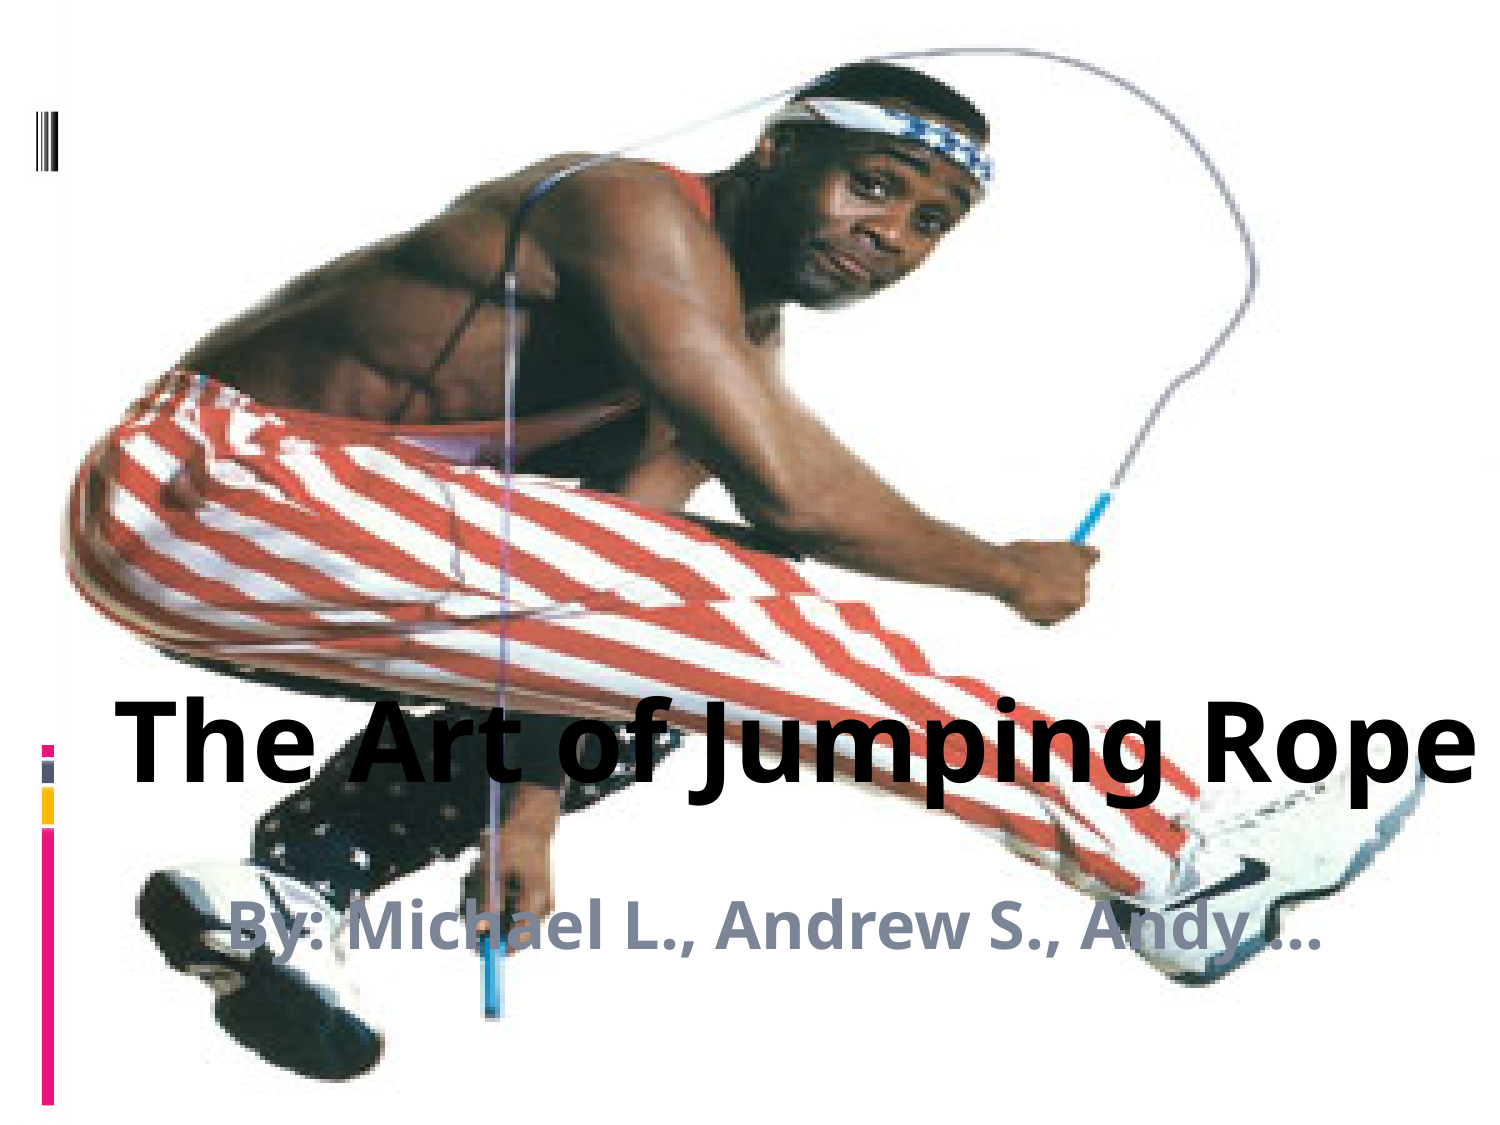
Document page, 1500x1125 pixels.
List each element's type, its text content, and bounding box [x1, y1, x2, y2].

text_box By: Michael L., Andrew S., Andy … [210, 874, 1341, 1050]
text_box The Art of Jumping Rope [98, 662, 1497, 813]
picture [70, 0, 1500, 1125]
